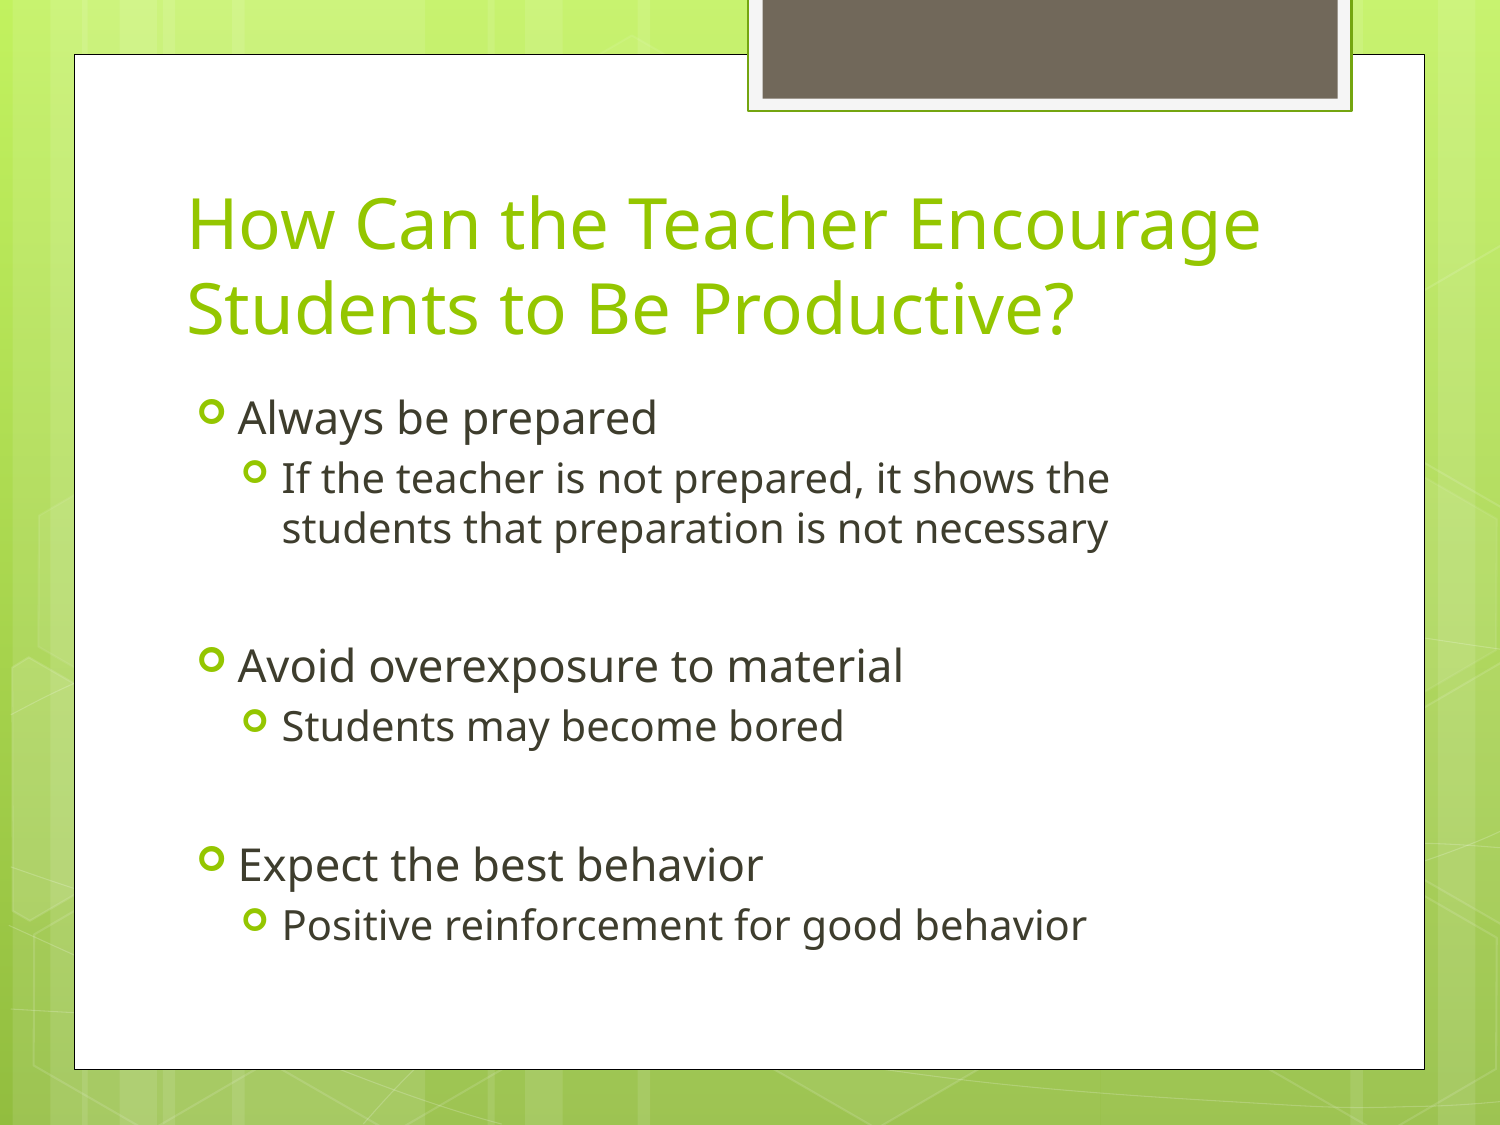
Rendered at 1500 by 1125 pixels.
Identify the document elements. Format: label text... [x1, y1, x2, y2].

list Always be prepared If the teacher is not prepared, it shows the students that preparation is not necessary Avoid overexposure to material Students may become bored Expect the best behavior Positive reinforcement for good behavior [171, 381, 1283, 957]
title How Can the Teacher Encourage Students to Be Productive? [171, 168, 1429, 357]
